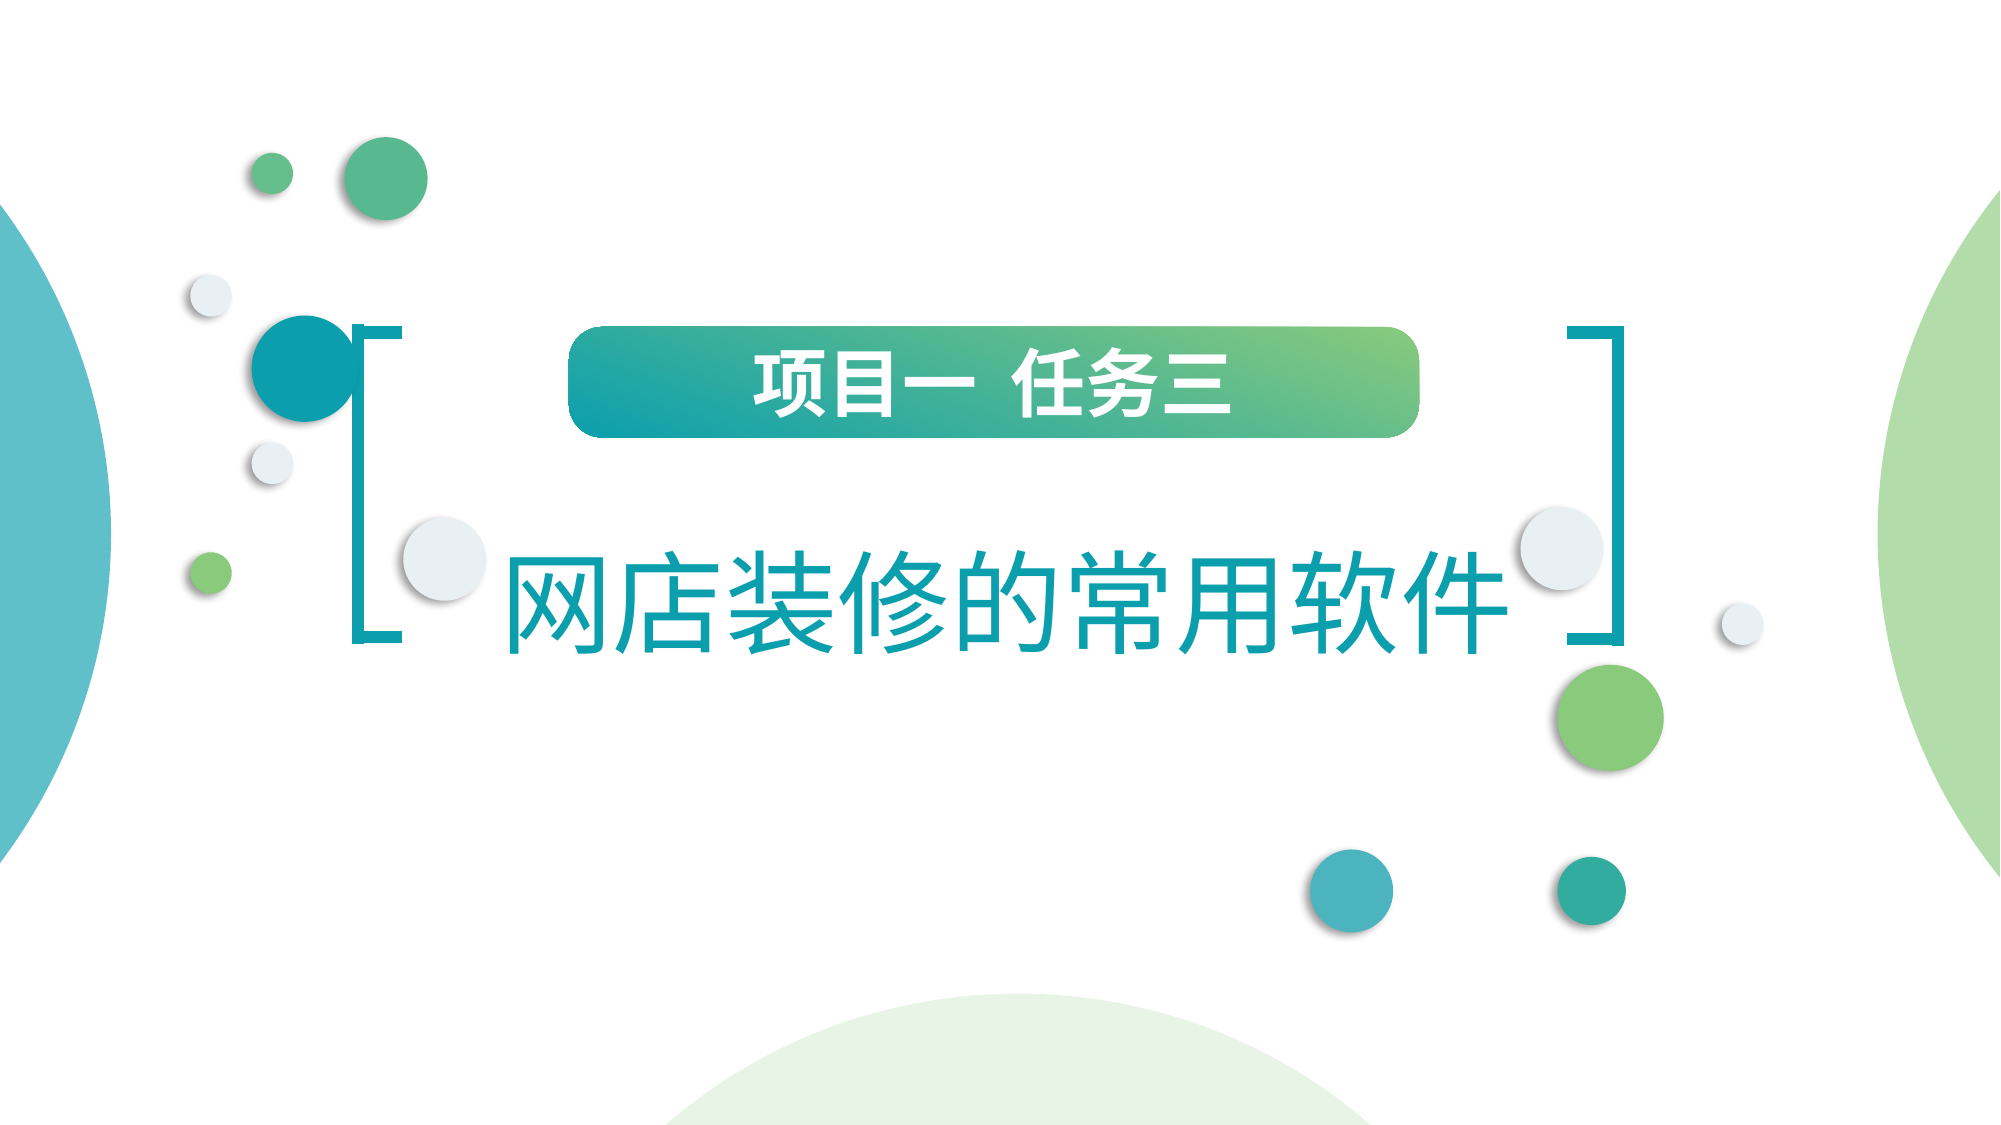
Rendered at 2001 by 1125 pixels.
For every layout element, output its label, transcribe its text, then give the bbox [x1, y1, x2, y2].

text_box [189, 551, 233, 595]
text_box 网店装修的常用软件 [459, 525, 1553, 676]
text_box [1720, 602, 1765, 647]
text_box [403, 516, 488, 602]
text_box [1876, 188, 2000, 880]
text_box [1566, 326, 1620, 647]
text_box [250, 441, 295, 486]
text_box [664, 992, 1373, 1125]
text_box [250, 314, 356, 423]
text_box [250, 151, 295, 196]
text_box [567, 325, 1421, 439]
text_box [343, 136, 429, 222]
text_box [1556, 663, 1665, 773]
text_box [356, 324, 403, 645]
text_box [189, 274, 233, 318]
text_box [0, 202, 113, 865]
text_box [1309, 848, 1395, 934]
text_box [1556, 855, 1627, 927]
text_box [1519, 506, 1566, 592]
text_box 项目一 任务三 [620, 329, 1368, 434]
